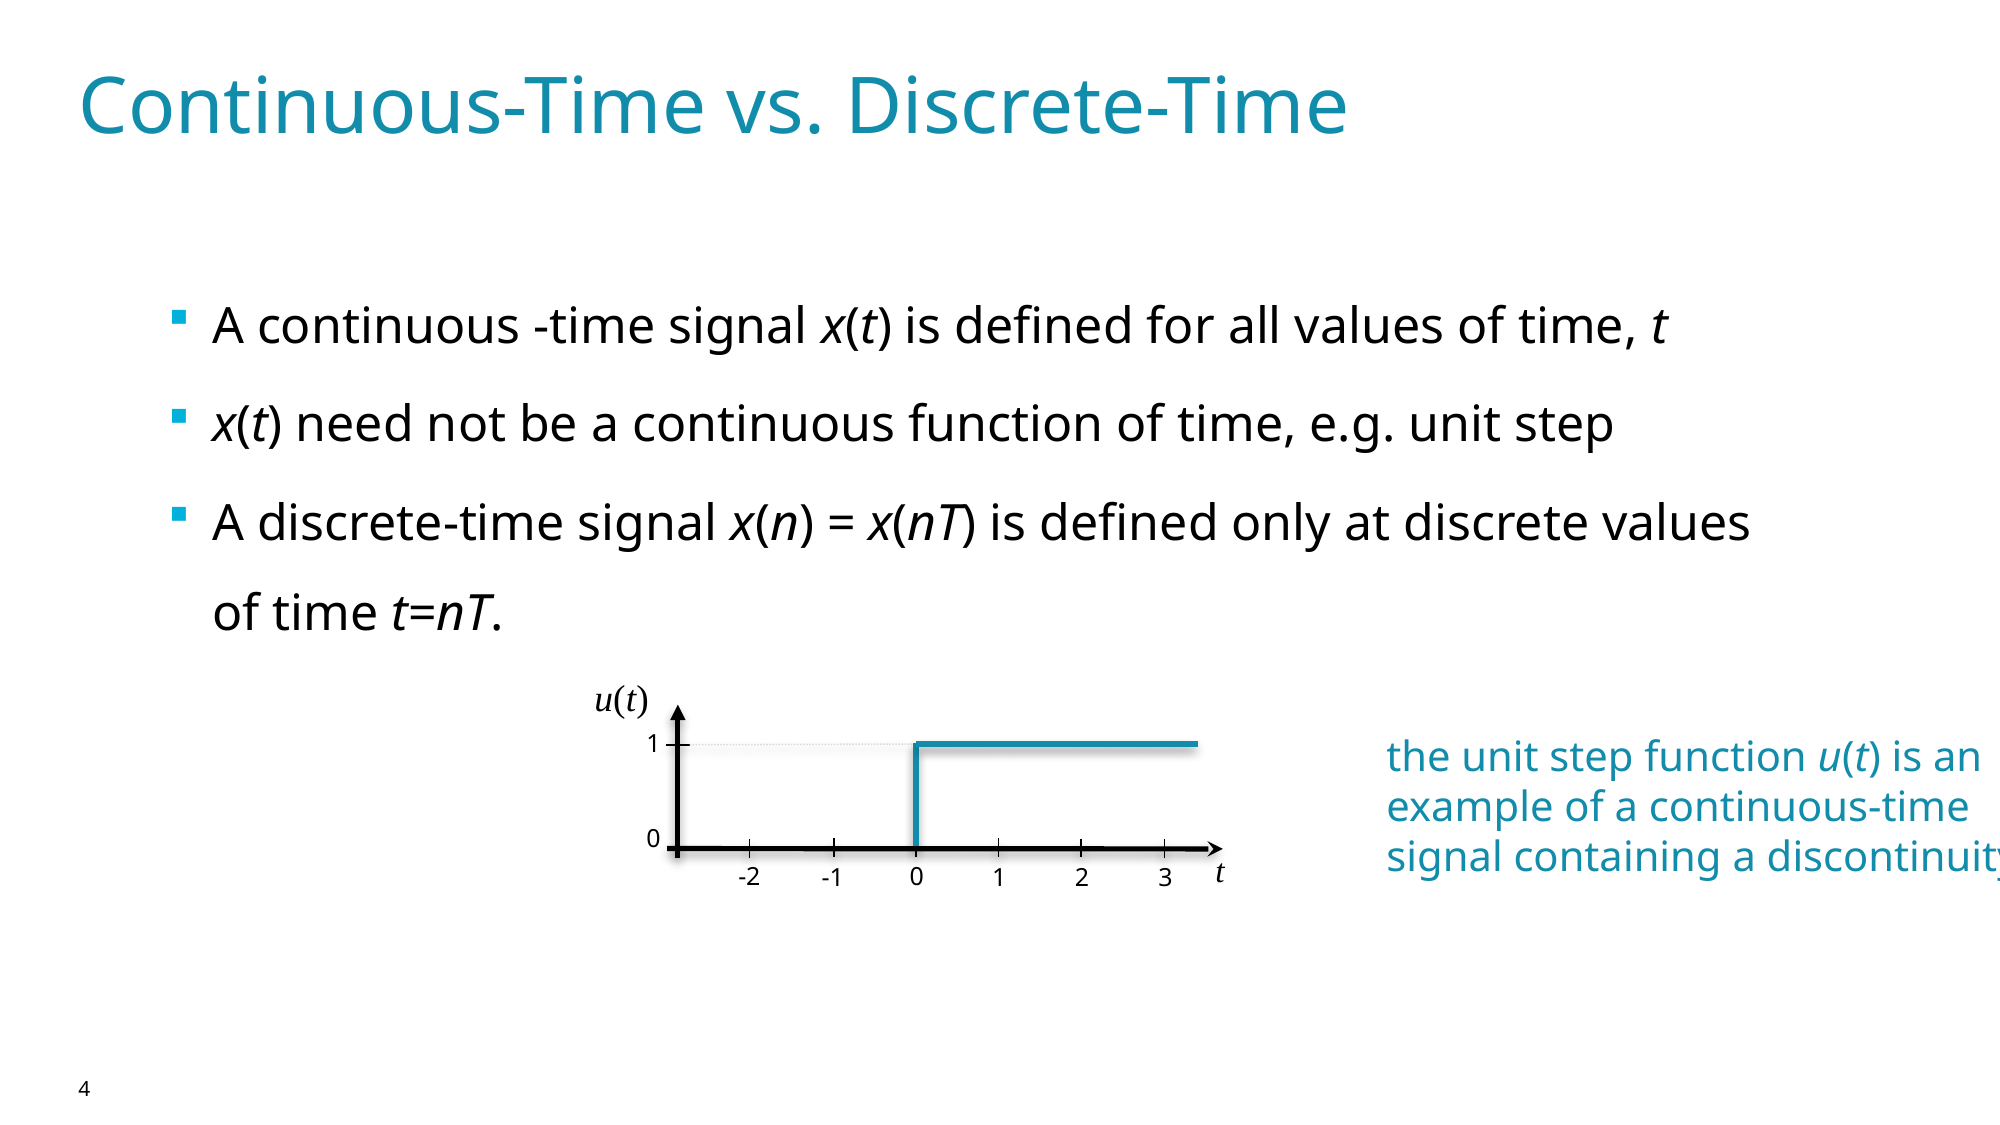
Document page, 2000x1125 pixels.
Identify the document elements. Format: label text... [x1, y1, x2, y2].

text_box A continuous -time signal x(t) is defined for all values of time, t x(t) need not be a continuous function of time, e.g. unit step A discrete-time signal x(n) = x(nT) is defined only at discrete values of time t=nT. [153, 256, 1813, 695]
title Continuous-Time vs. Discrete-Time [78, 55, 1910, 150]
text_box the unit step function u(t) is an example of a continuous-time signal containing a discontinuity [1386, 729, 1537, 880]
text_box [594, 673, 1241, 904]
